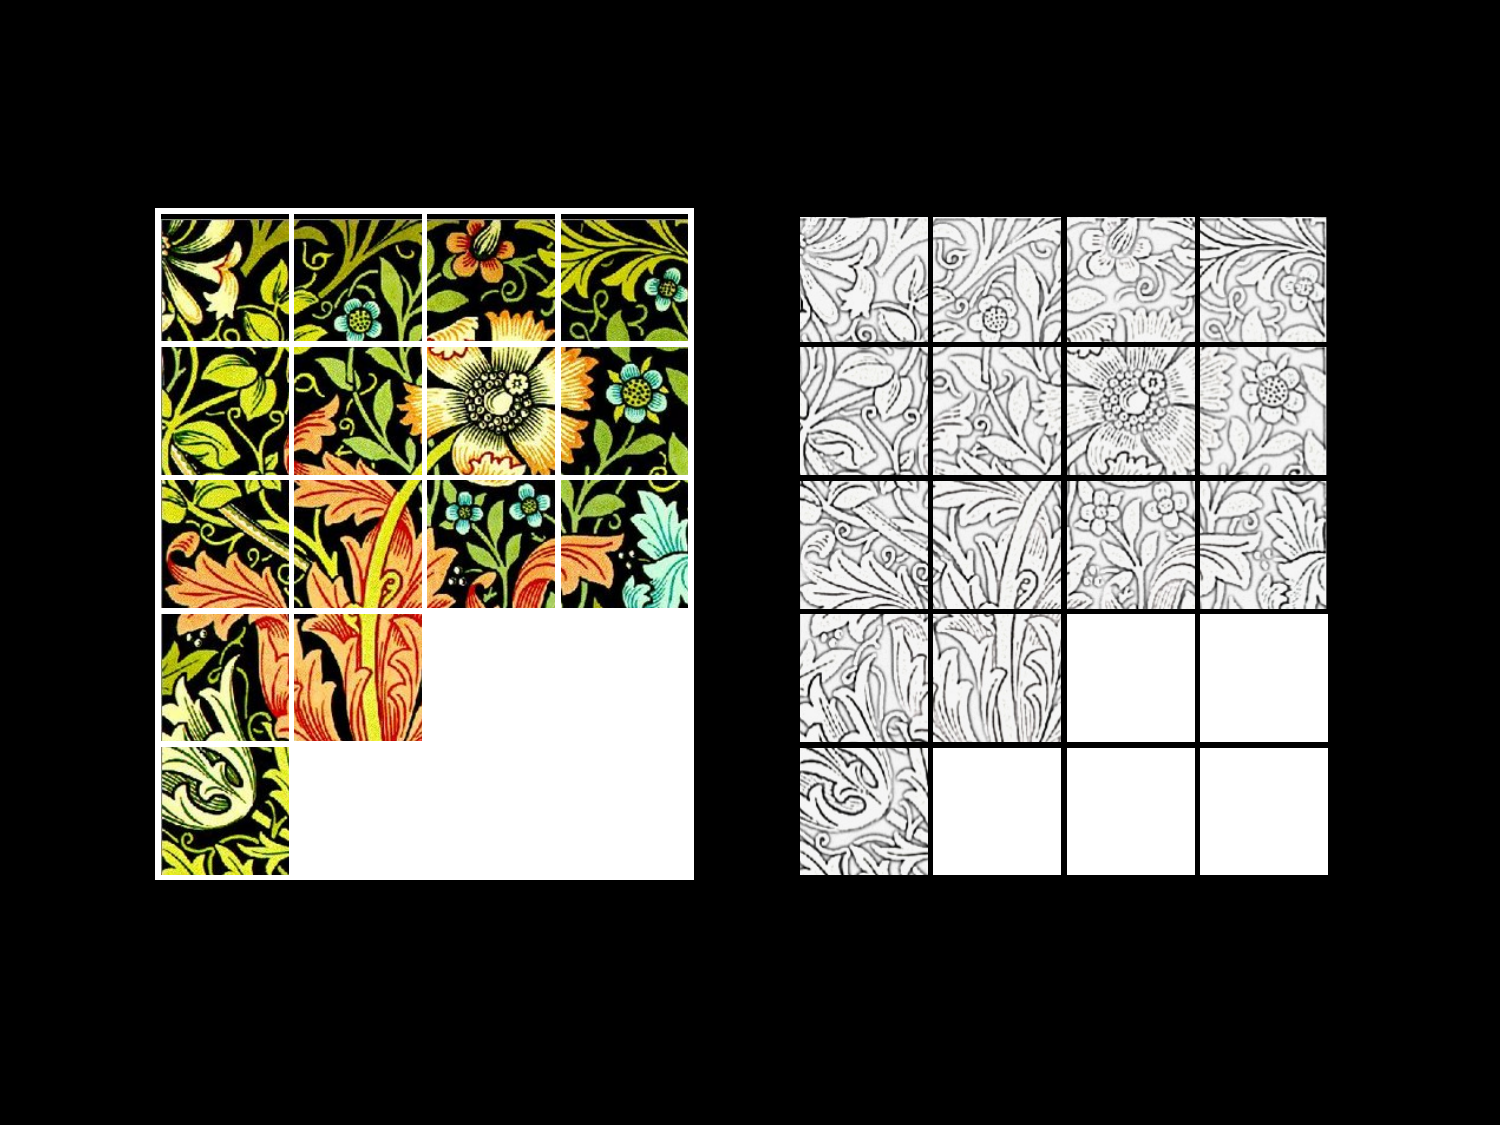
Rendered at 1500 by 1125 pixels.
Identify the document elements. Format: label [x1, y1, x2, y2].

picture [796, 217, 1327, 880]
picture [160, 219, 692, 880]
table_header [1200, 214, 1328, 219]
